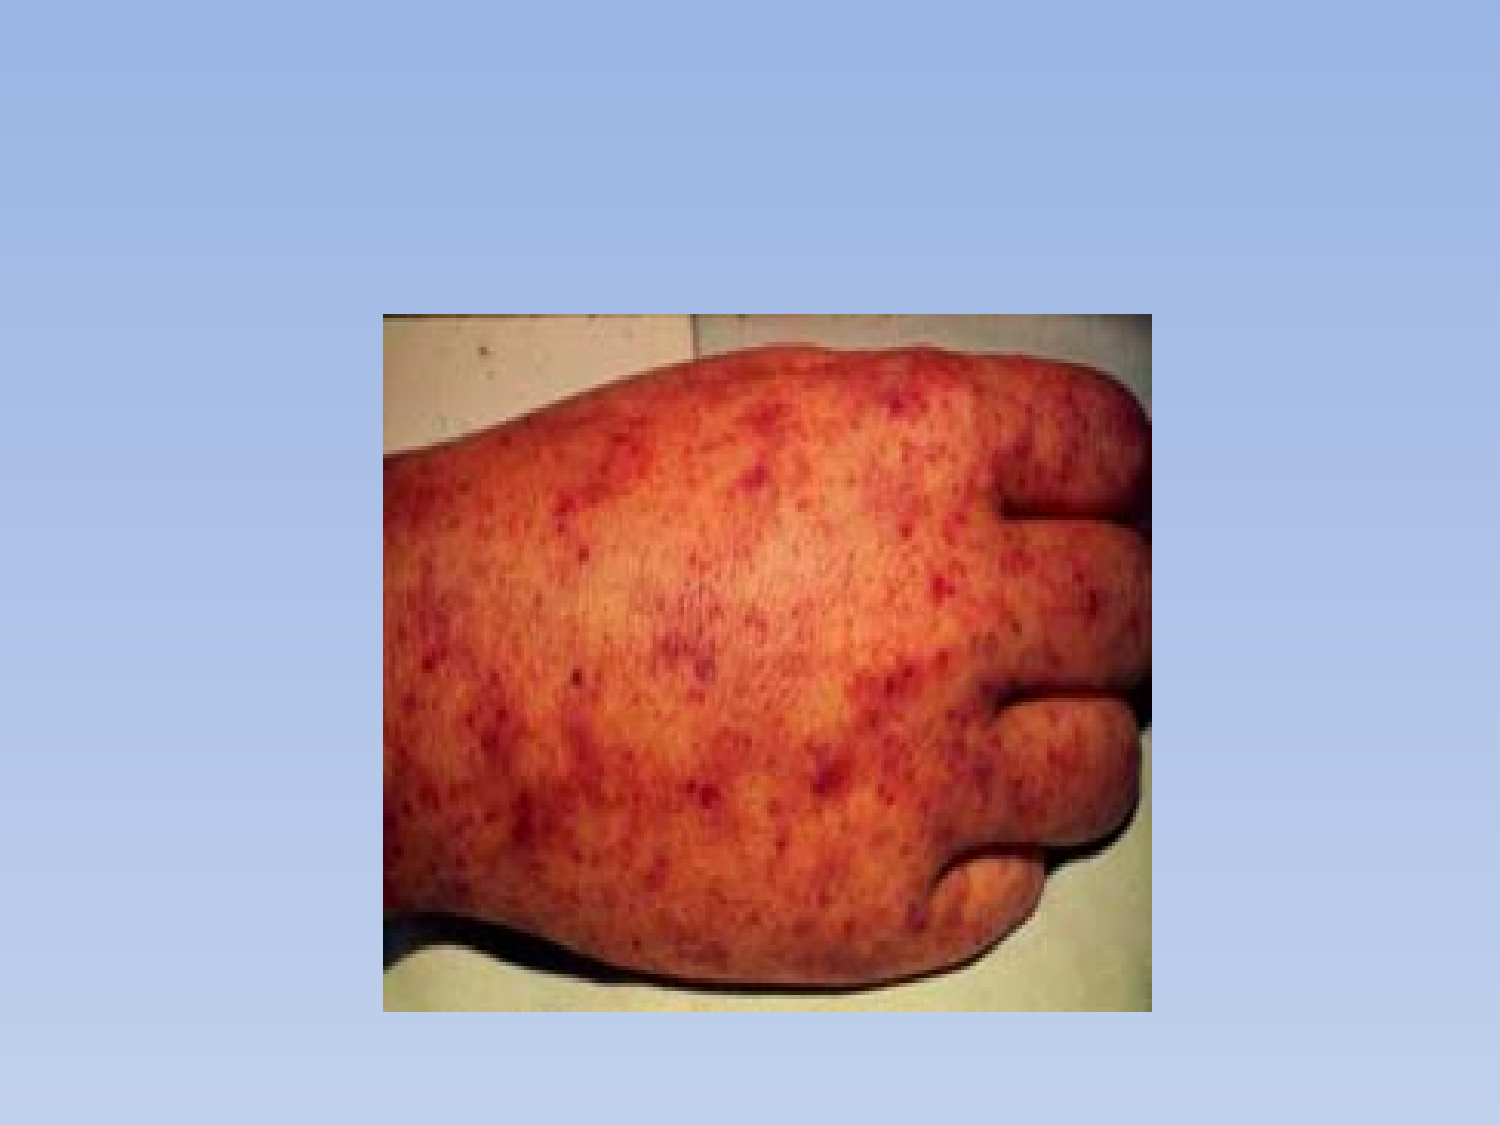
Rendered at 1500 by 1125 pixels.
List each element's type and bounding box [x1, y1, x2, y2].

list [383, 314, 1152, 1012]
